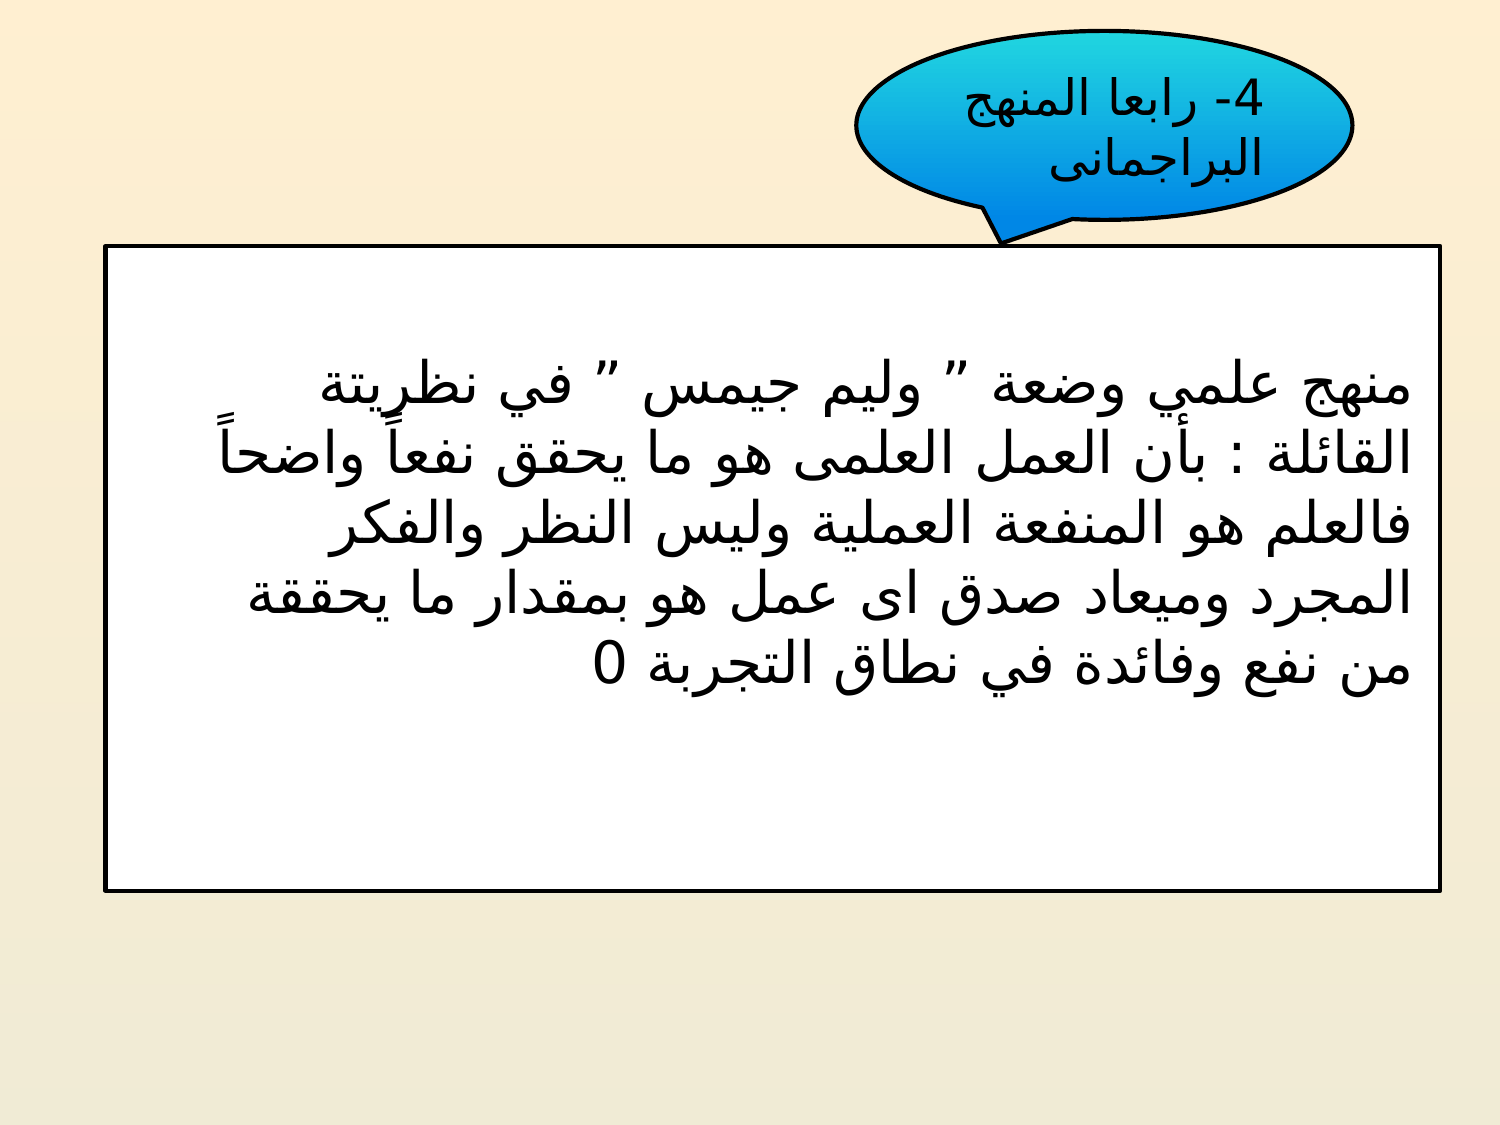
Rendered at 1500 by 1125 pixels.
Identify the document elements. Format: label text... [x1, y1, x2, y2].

text_box 4- رابعا المنهج البراجمانى [854, 28, 1355, 246]
text_box منهج علمي وضعة ” وليم جيمس ” في نظريتة القائلة : بأن العمل العلمى هو ما يحقق نفعاً واضحاً فالعلم هو المنفعة العملية وليس النظر والفكر المجرد وميعاد صدق اى عمل هو بمقدار ما يحققة من نفع وفائدة في نطاق التجربة 0 [159, 338, 1430, 703]
text_box [103, 244, 1442, 893]
